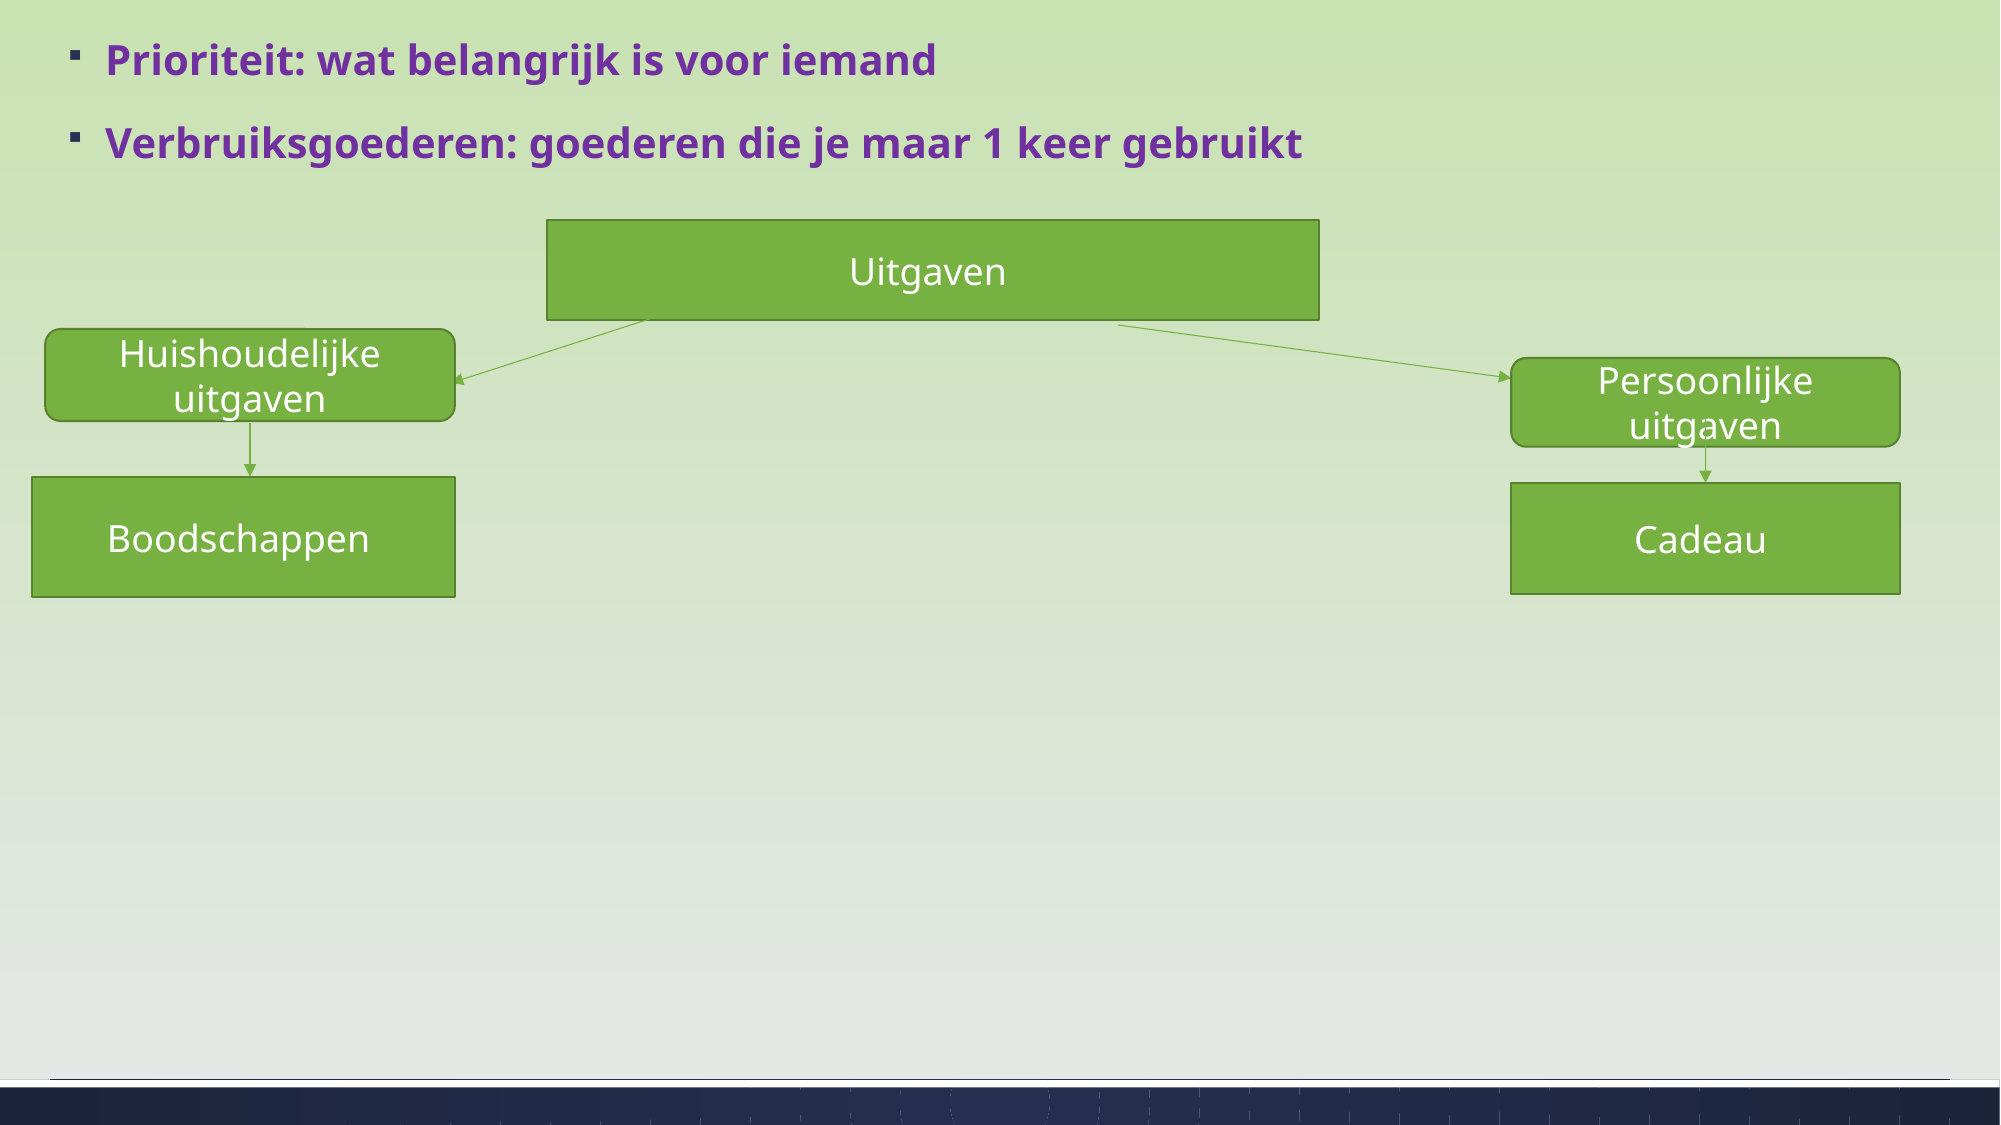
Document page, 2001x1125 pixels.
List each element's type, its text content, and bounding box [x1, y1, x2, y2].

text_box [1117, 324, 1512, 379]
text_box Huishoudelijke uitgaven [44, 327, 456, 423]
text_box Uitgaven [546, 219, 1320, 321]
text_box Persoonlijke uitgaven [1510, 356, 1901, 448]
text_box Cadeau [1510, 482, 1901, 595]
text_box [450, 303, 699, 384]
list Prioriteit: wat belangrijk is voor iemand Verbruiksgoederen: goederen die je maar 1 keer gebruikt [45, 32, 1959, 986]
text_box Boodschappen [31, 476, 456, 598]
